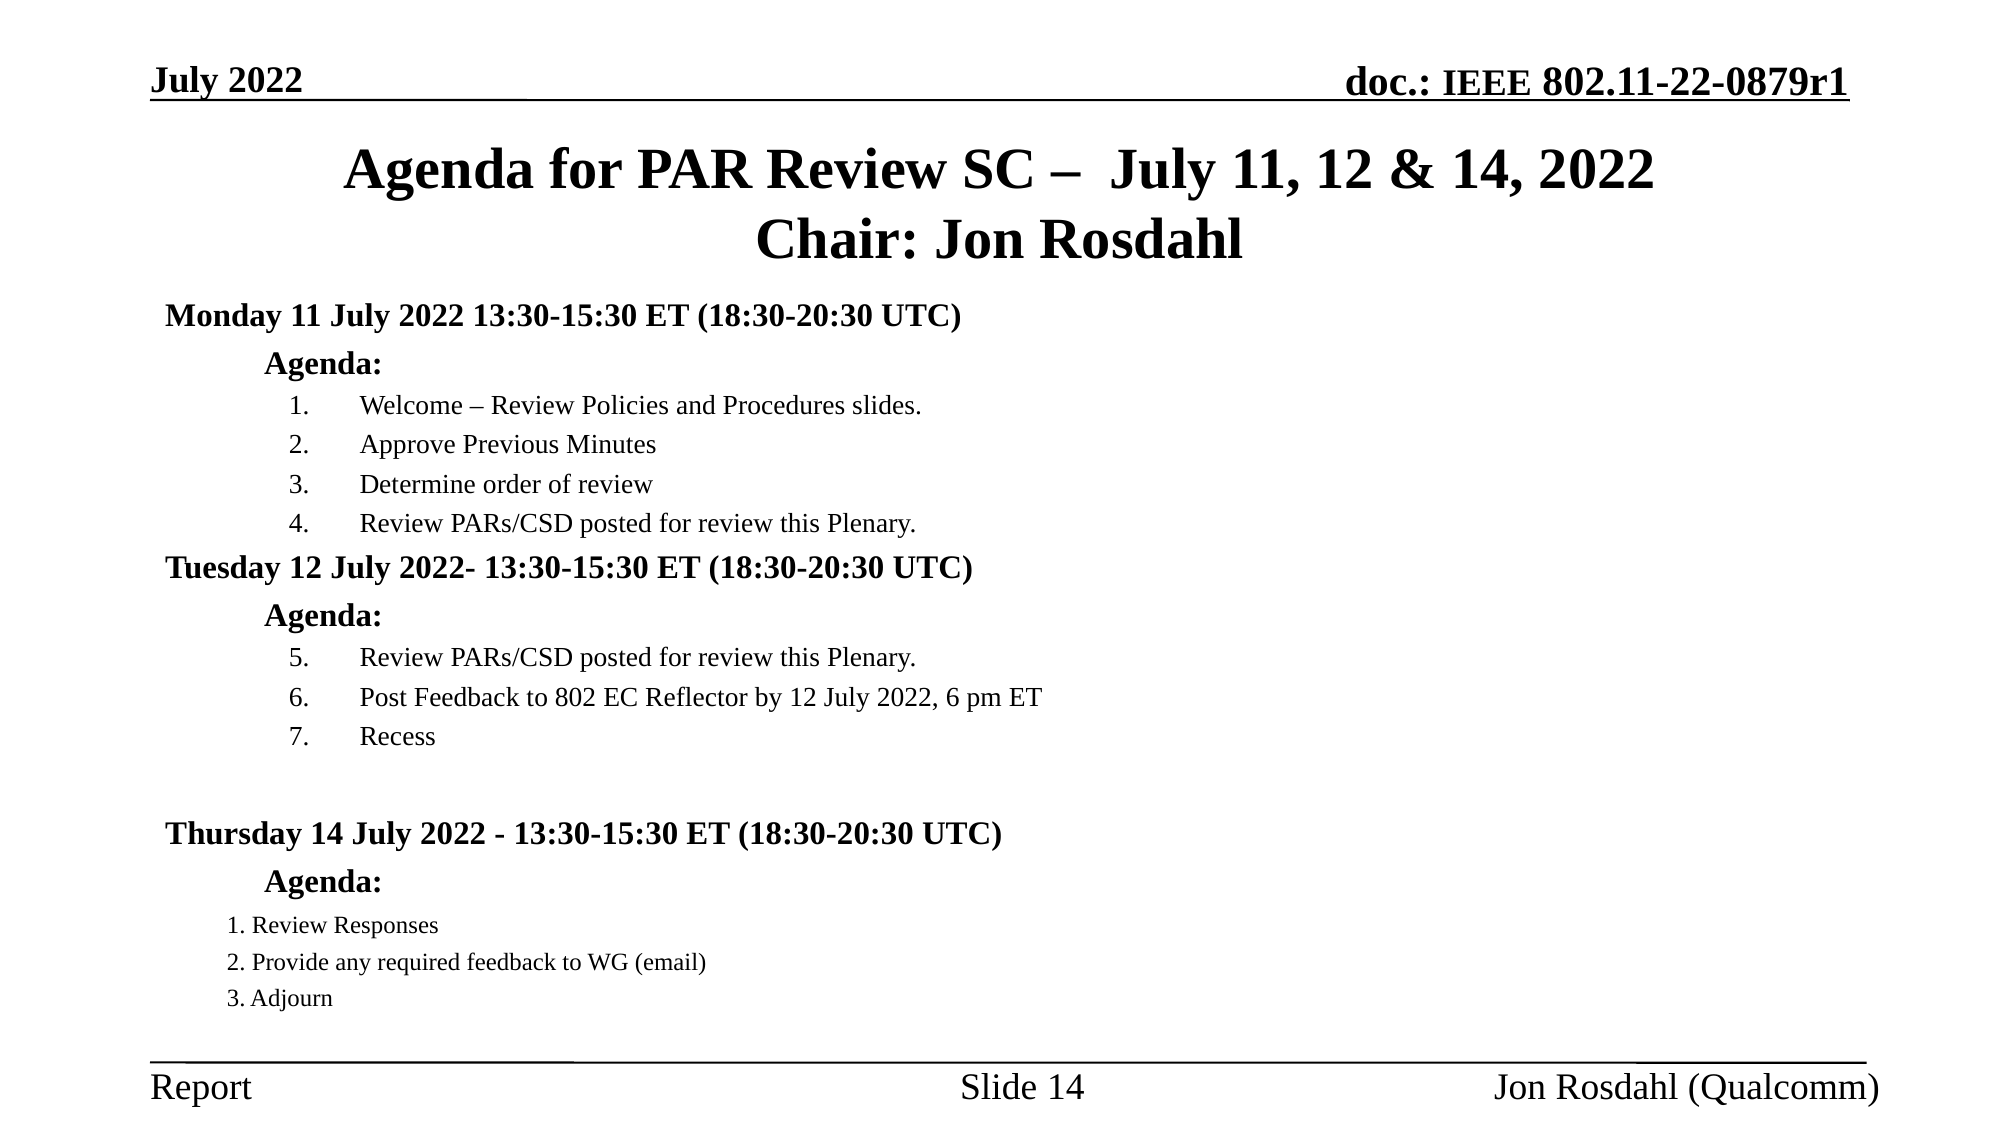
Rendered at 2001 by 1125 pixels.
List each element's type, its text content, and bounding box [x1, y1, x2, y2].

slide_number Slide 14 [950, 1061, 1095, 1125]
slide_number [149, 49, 431, 100]
list Monday 11 July 2022 13:30-15:30 ET (18:30-20:30 UTC) Agenda: Welcome – Review Policies and Procedures slides. Approve Previous Minutes Determine order of review Review PARs/CSD posted for review this Plenary. Tuesday 12 July 2022- 13:30-15:30 ET (18:30-20:30 UTC) Agenda: Review PARs/CSD posted for review this Plenary. Post Feedback to 802 EC Reflector by 12 July 2022, 6 pm ET Recess Thursday 14 July 2022 - 13:30-15:30 ET (18:30-20:30 UTC) Agenda: 1. Review Responses 2. Provide any required feedback to WG (email) 3. Adjourn [149, 285, 1850, 1024]
title Agenda for PAR Review SC – July 11, 12 & 14, 2022 Chair: Jon Rosdahl [149, 112, 1850, 285]
text_box Draft Agenda: [373, 210, 835, 286]
footer Jon Rosdahl (Qualcomm) [1436, 1061, 1881, 1108]
